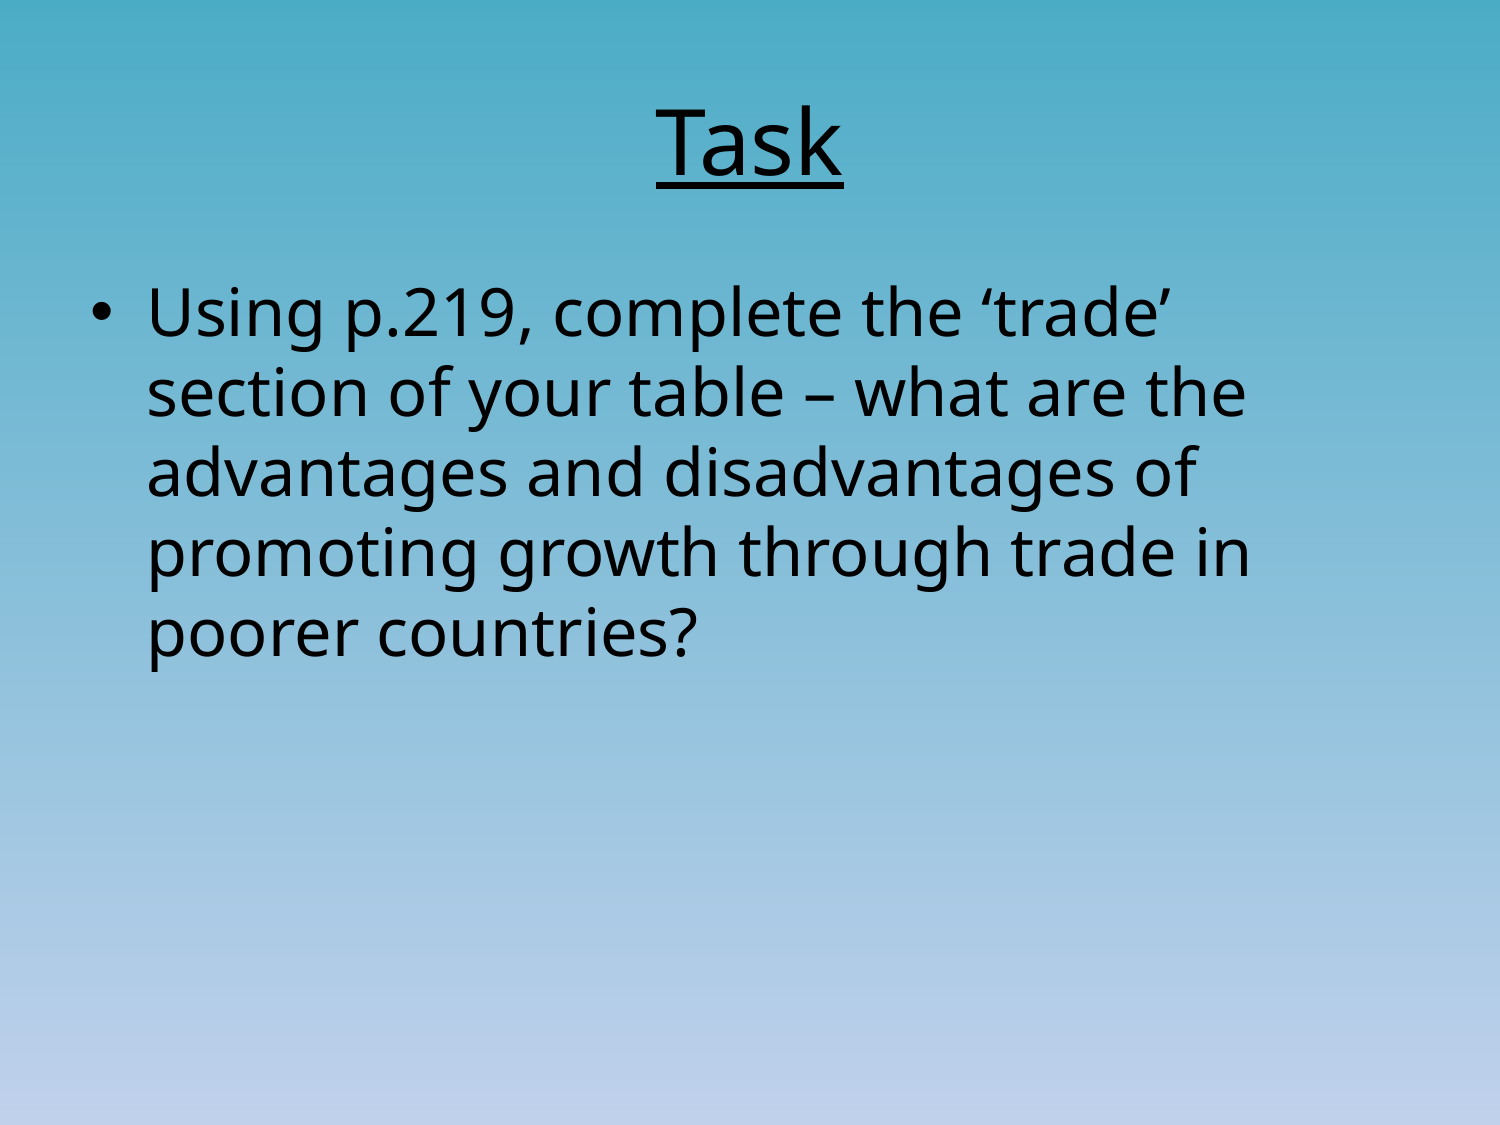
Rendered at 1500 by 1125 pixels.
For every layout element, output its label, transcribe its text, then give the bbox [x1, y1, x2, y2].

list Using p.219, complete the ‘trade’ section of your table – what are the advantages and disadvantages of promoting growth through trade in poorer countries? [75, 262, 1425, 1005]
title Task [75, 45, 1425, 233]
